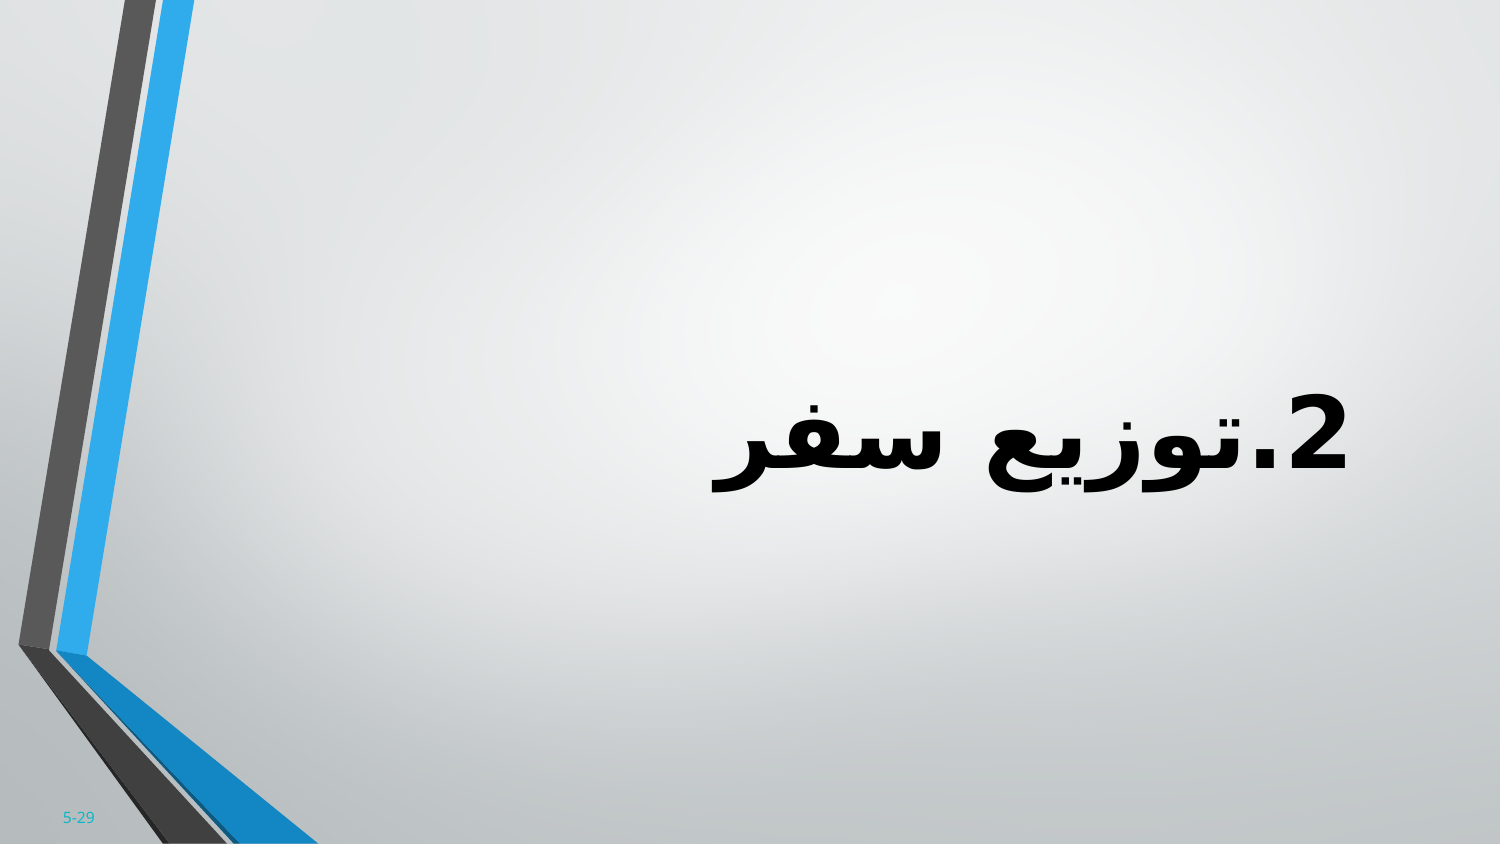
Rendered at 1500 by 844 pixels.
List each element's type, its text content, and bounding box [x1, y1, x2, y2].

slide_number 5-29 [0, 561, 110, 844]
title 2.توزیع سفر [547, 326, 1370, 504]
